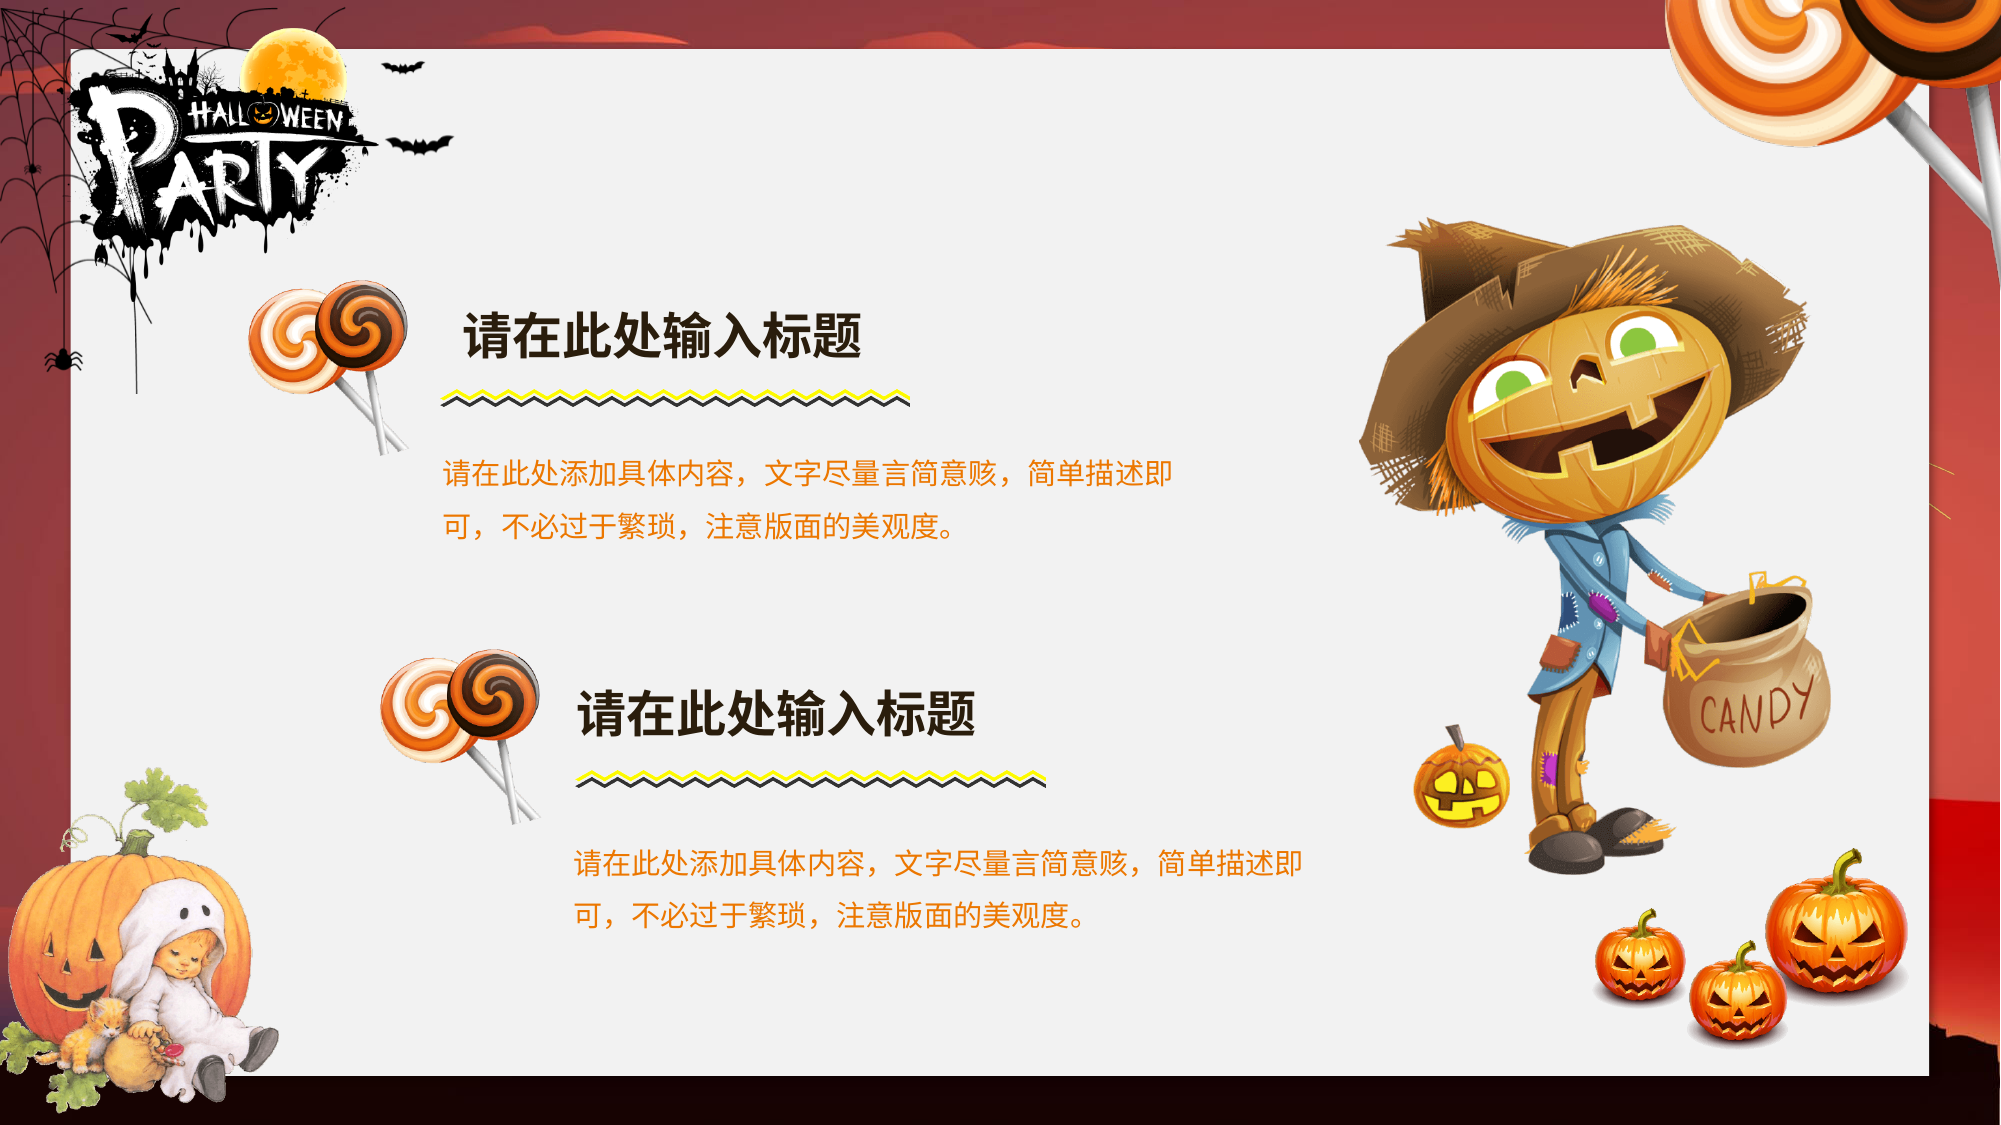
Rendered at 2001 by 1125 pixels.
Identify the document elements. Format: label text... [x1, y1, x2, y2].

text_box 请在此处添加具体内容，文字尽量言简意赅，简单描述即可，不必过于繁琐，注意版面的美观度。 [558, 820, 1347, 940]
text_box 请在此处输入标题 [447, 297, 878, 373]
picture [0, 0, 2001, 1125]
text_box 请在此处输入标题 [561, 674, 992, 750]
text_box 请在此处添加具体内容，文字尽量言简意赅，简单描述即可，不必过于繁琐，注意版面的美观度。 [427, 430, 1217, 551]
